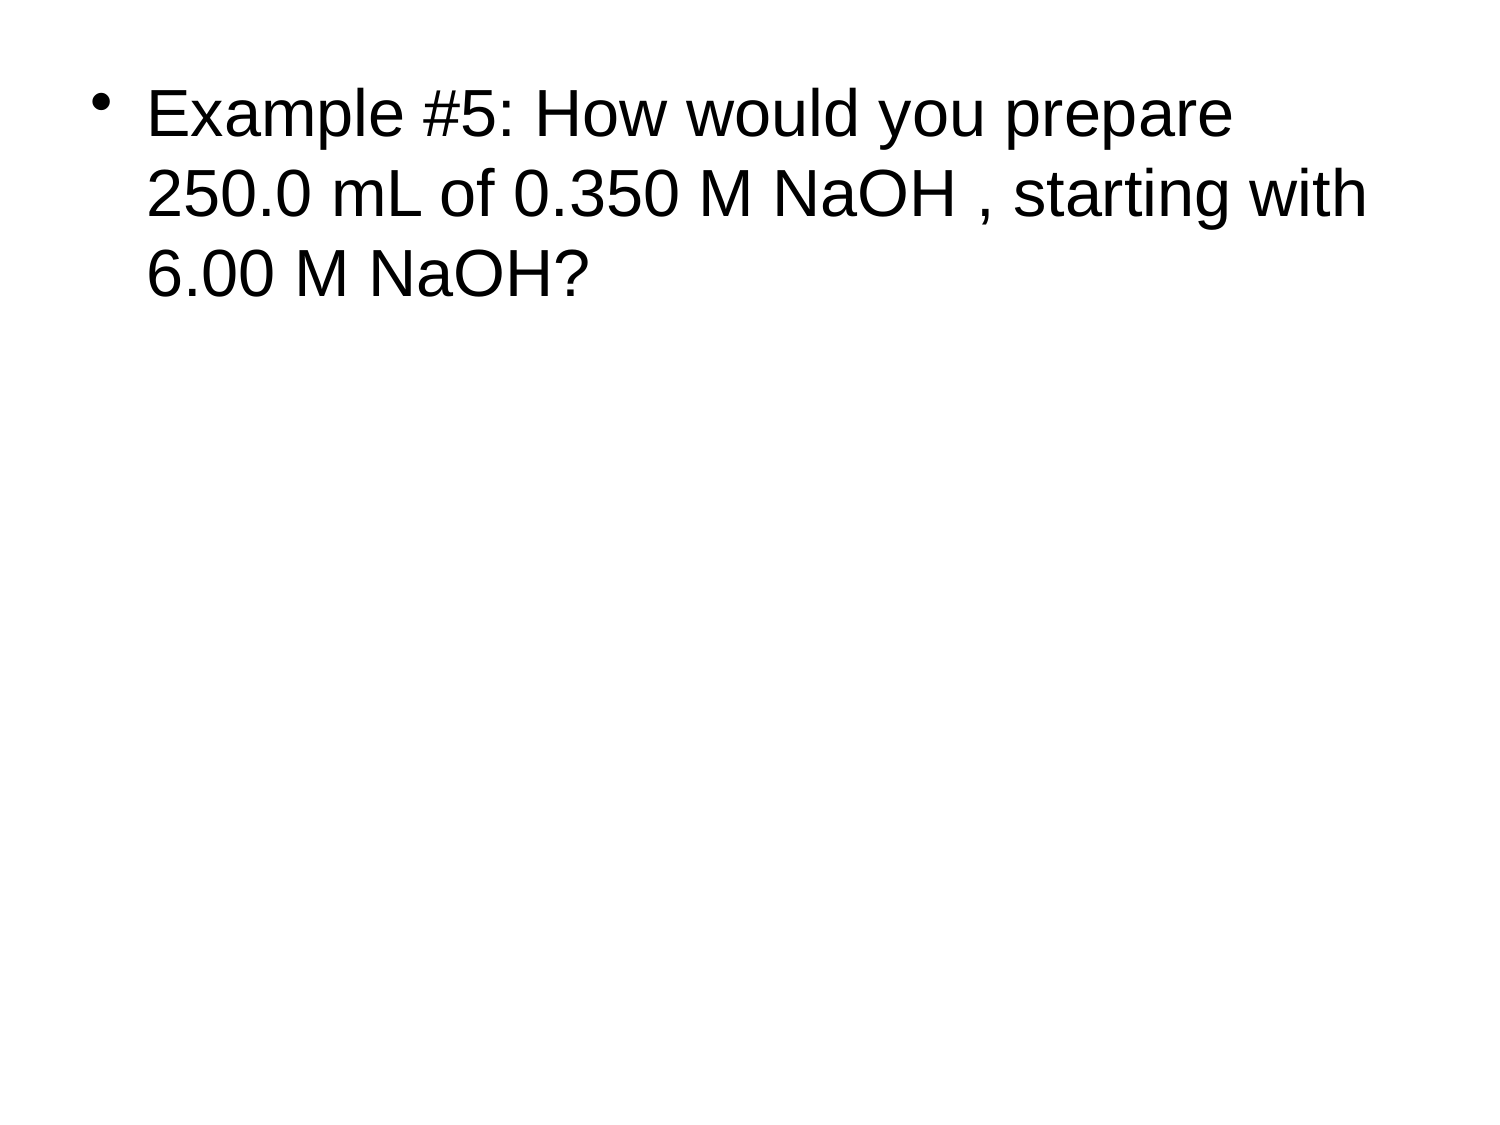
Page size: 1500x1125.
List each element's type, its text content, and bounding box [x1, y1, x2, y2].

list Example #5: How would you prepare 250.0 mL of 0.350 M NaOH , starting with 6.00 M NaOH? [74, 62, 1426, 1006]
